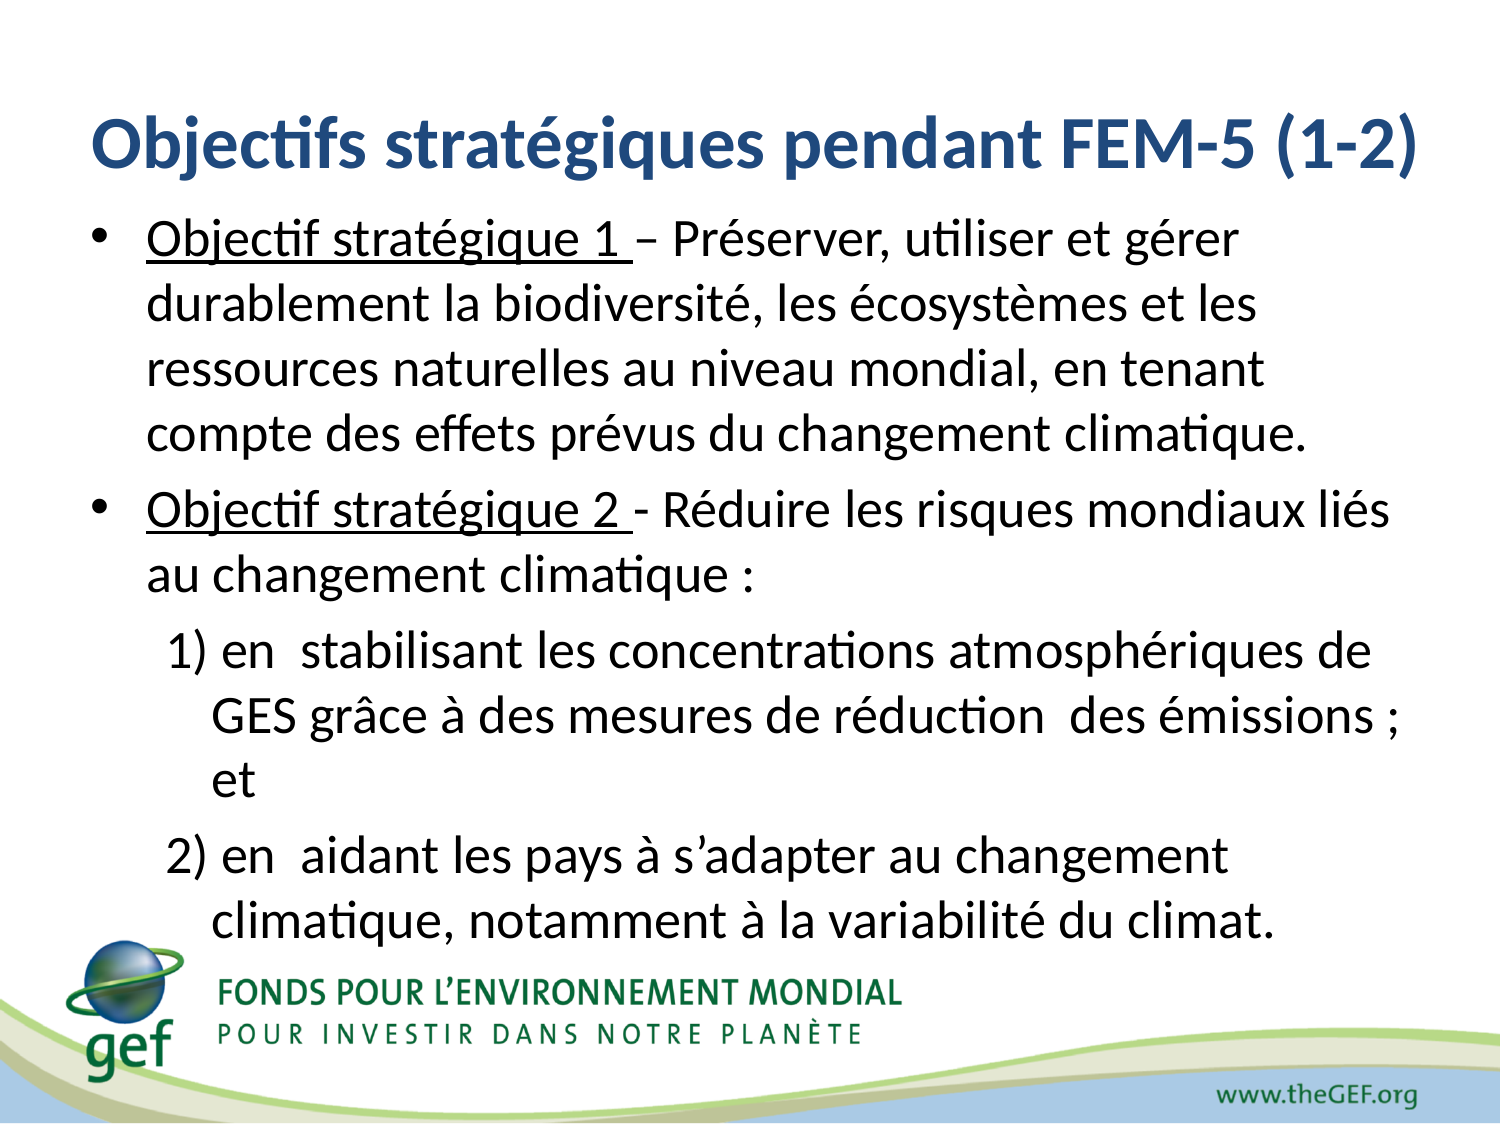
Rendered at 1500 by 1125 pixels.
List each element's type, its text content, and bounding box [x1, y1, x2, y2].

picture [0, 912, 1500, 1125]
title Objectifs stratégiques pendant FEM-5 (1-2) [74, 44, 1438, 233]
list Objectif stratégique 1 – Préserver, utiliser et gérer durablement la biodiversité, les écosystèmes et les ressources naturelles au niveau mondial, en tenant compte des effets prévus du changement climatique. Objectif stratégique 2 - Réduire les risques mondiaux liés au changement climatique : 1) en stabilisant les concentrations atmosphériques de GES grâce à des mesures de réduction des émissions ; et 2) en aidant les pays à s’adapter au changement climatique, notamment à la variabilité du climat. [74, 194, 1426, 1026]
